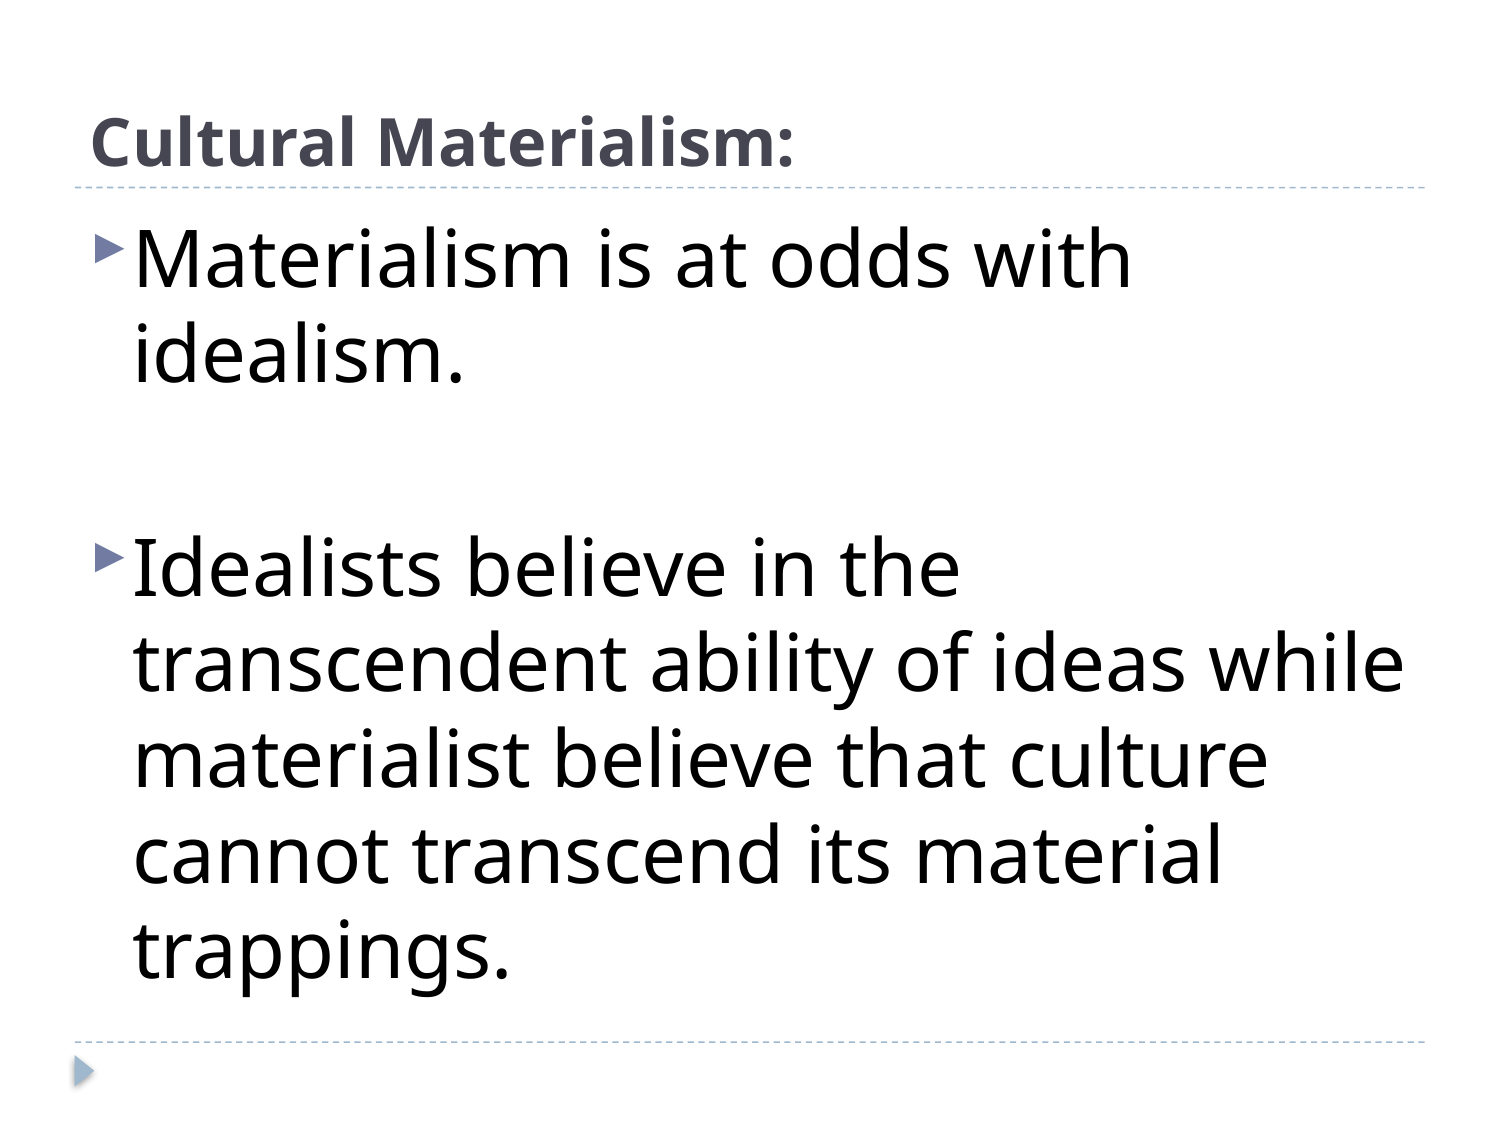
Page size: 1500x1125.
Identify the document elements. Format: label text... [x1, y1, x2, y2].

list Materialism is at odds with idealism. Idealists believe in the transcendent ability of ideas while materialist believe that culture cannot transcend its material trappings. [75, 200, 1425, 1010]
title Cultural Materialism: [75, 24, 1425, 188]
